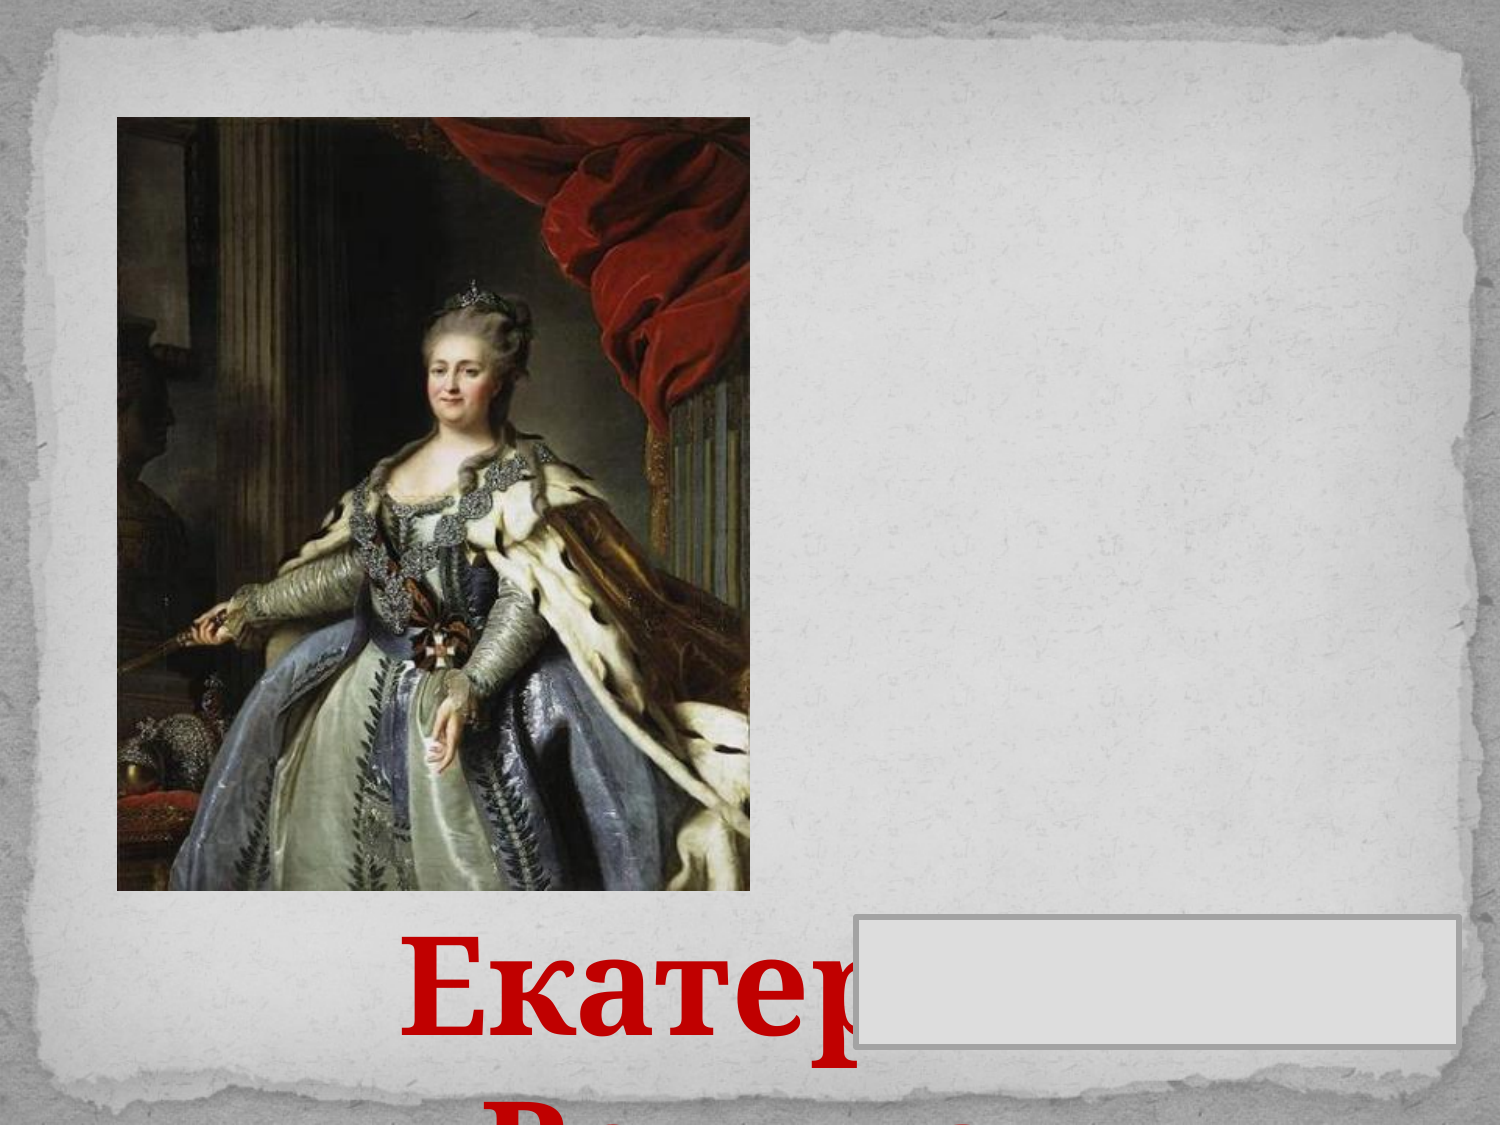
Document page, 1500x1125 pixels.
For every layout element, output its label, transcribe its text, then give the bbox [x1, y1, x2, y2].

text_box [853, 914, 1462, 1050]
text_box Екатерина Великая [70, 890, 1500, 1125]
picture [117, 117, 750, 891]
